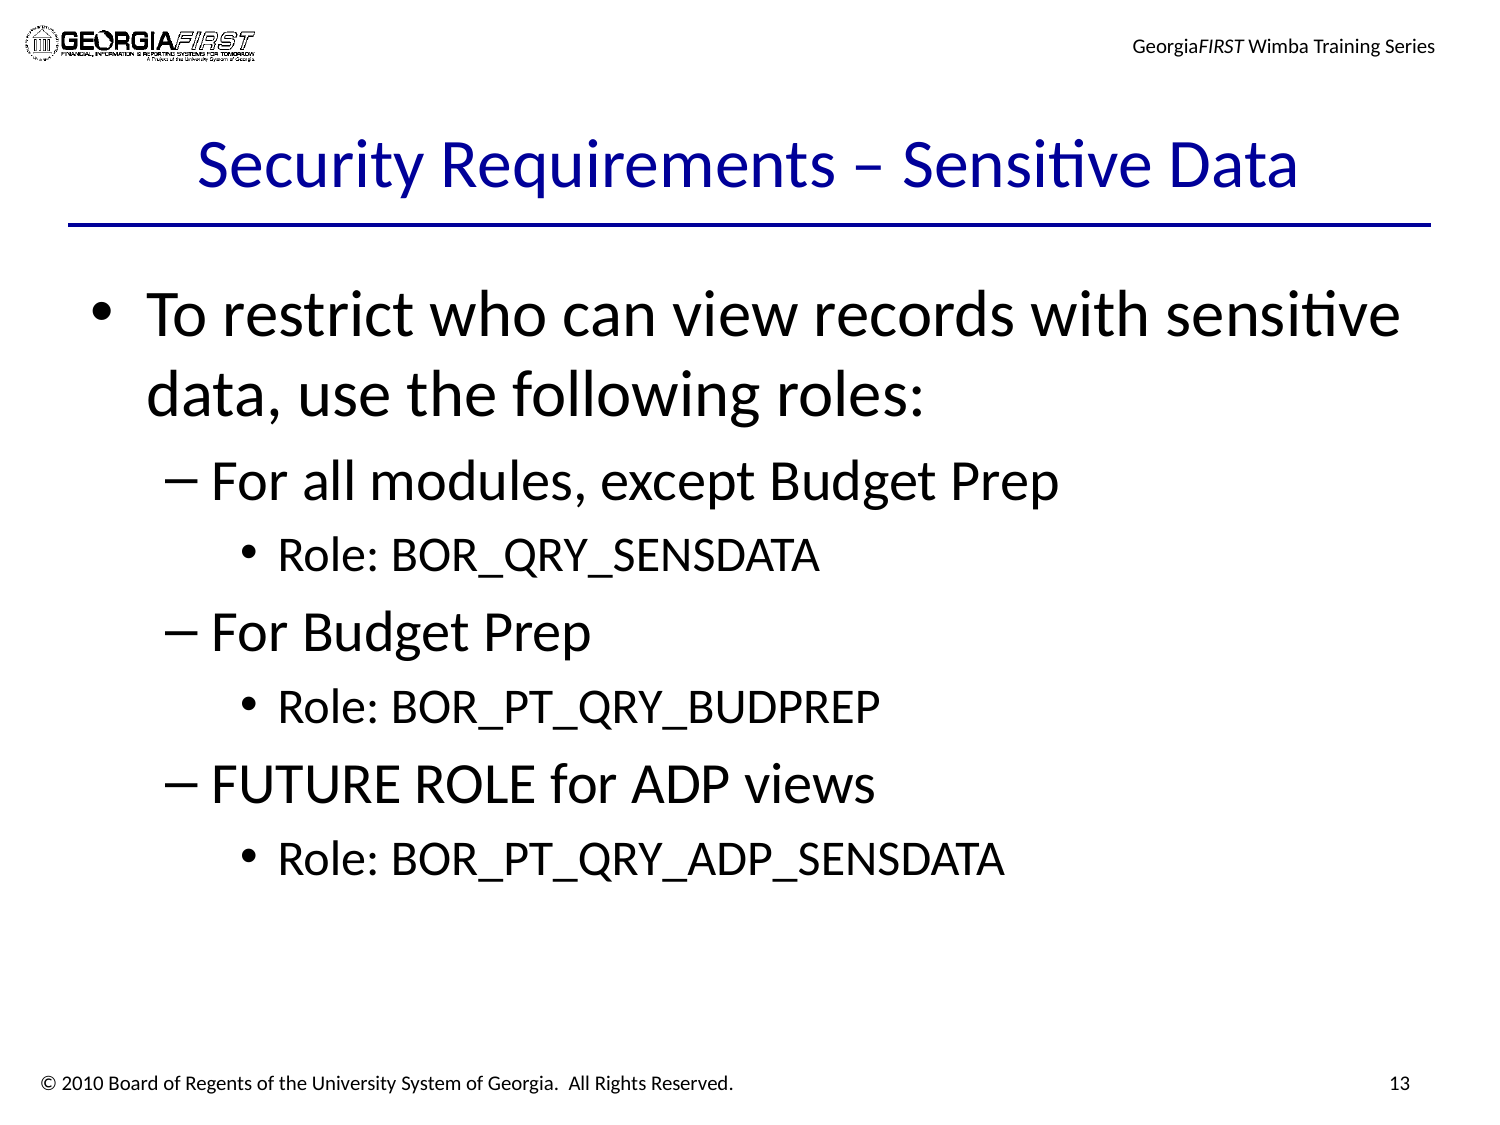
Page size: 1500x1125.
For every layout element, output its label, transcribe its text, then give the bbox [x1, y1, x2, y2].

title Security Requirements – Sensitive Data [75, 87, 1425, 233]
list To restrict who can view records with sensitive data, use the following roles: For all modules, except Budget Prep Role: BOR_QRY_SENSDATA For Budget Prep Role: BOR_PT_QRY_BUDPREP FUTURE ROLE for ADP views Role: BOR_PT_QRY_ADP_SENSDATA [75, 262, 1425, 1005]
picture [24, 24, 255, 63]
